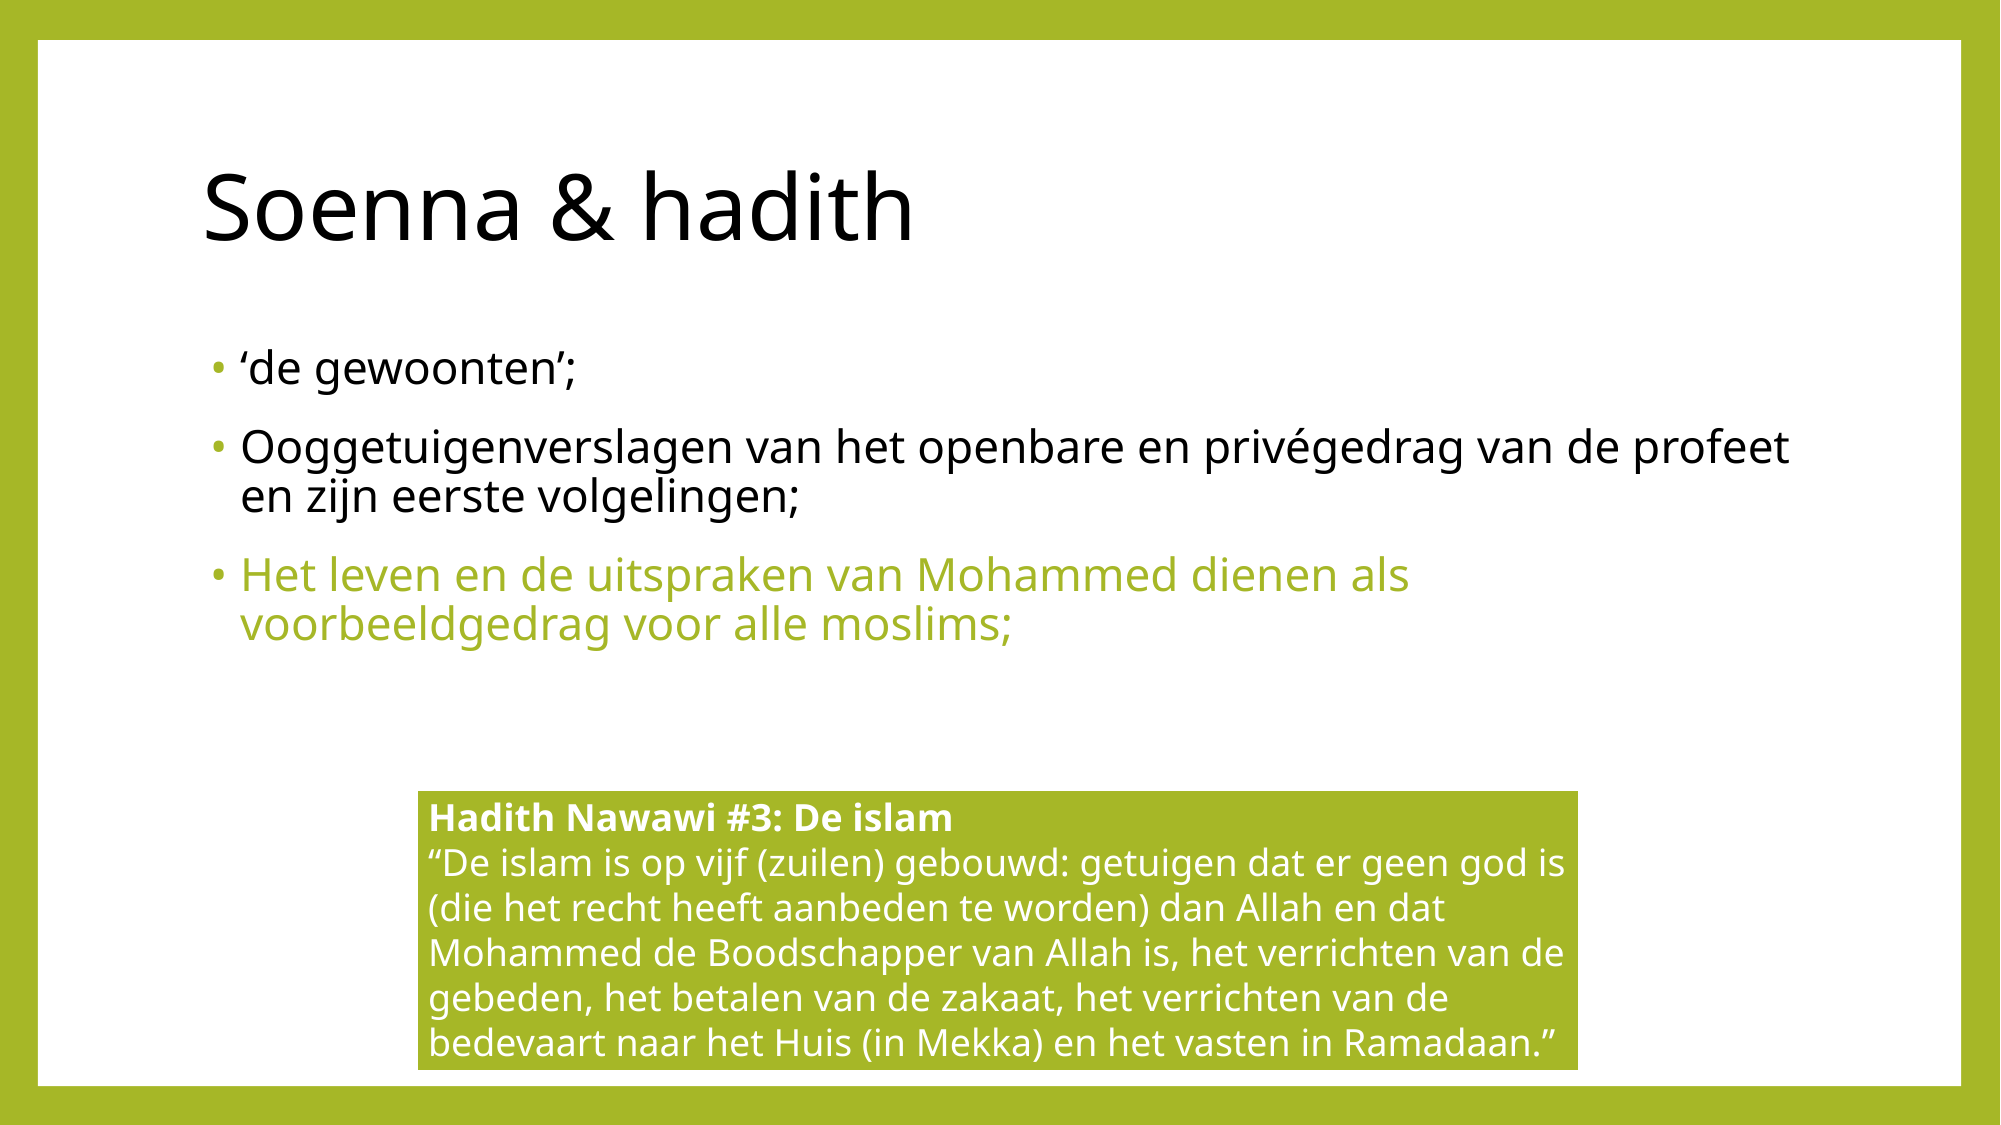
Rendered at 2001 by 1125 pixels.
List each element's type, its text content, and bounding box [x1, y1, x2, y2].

title Soenna & hadith [187, 99, 1808, 323]
text_box Hadith Nawawi #3: De islam “De islam is op vijf (zuilen) gebouwd: getuigen dat er geen god is (die het recht heeft aanbeden te worden) dan Allah en dat Mohammed de Boodschapper van Allah is, het verrichten van de gebeden, het betalen van de zakaat, het verrichten van de bedevaart naar het Huis (in Mekka) en het vasten in Ramadaan.” [413, 786, 1583, 1075]
list ‘de gewoonten’; Ooggetuigenverslagen van het openbare en privégedrag van de profeet en zijn eerste volgelingen; Het leven en de uitspraken van Mohammed dienen als voorbeeldgedrag voor alle moslims; [187, 337, 1807, 1000]
